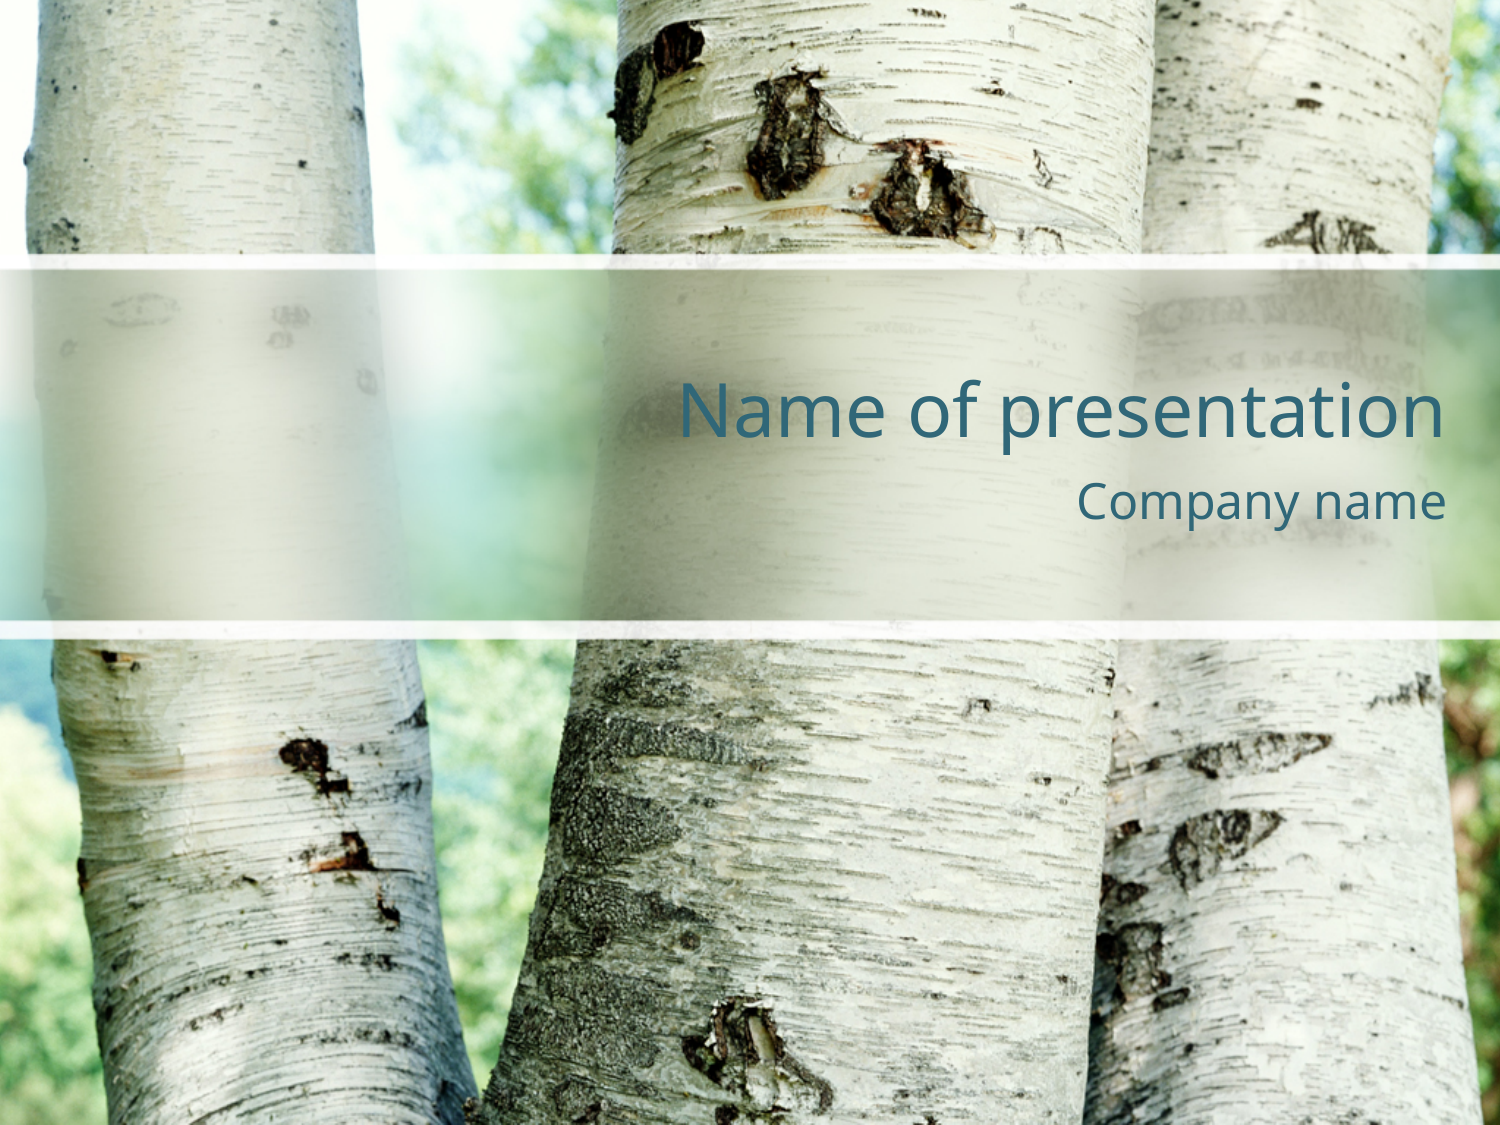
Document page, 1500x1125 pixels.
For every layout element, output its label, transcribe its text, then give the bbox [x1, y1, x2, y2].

title Name of presentation [187, 350, 1463, 466]
subtitle Company name [187, 466, 1463, 575]
picture [0, 0, 1500, 1125]
